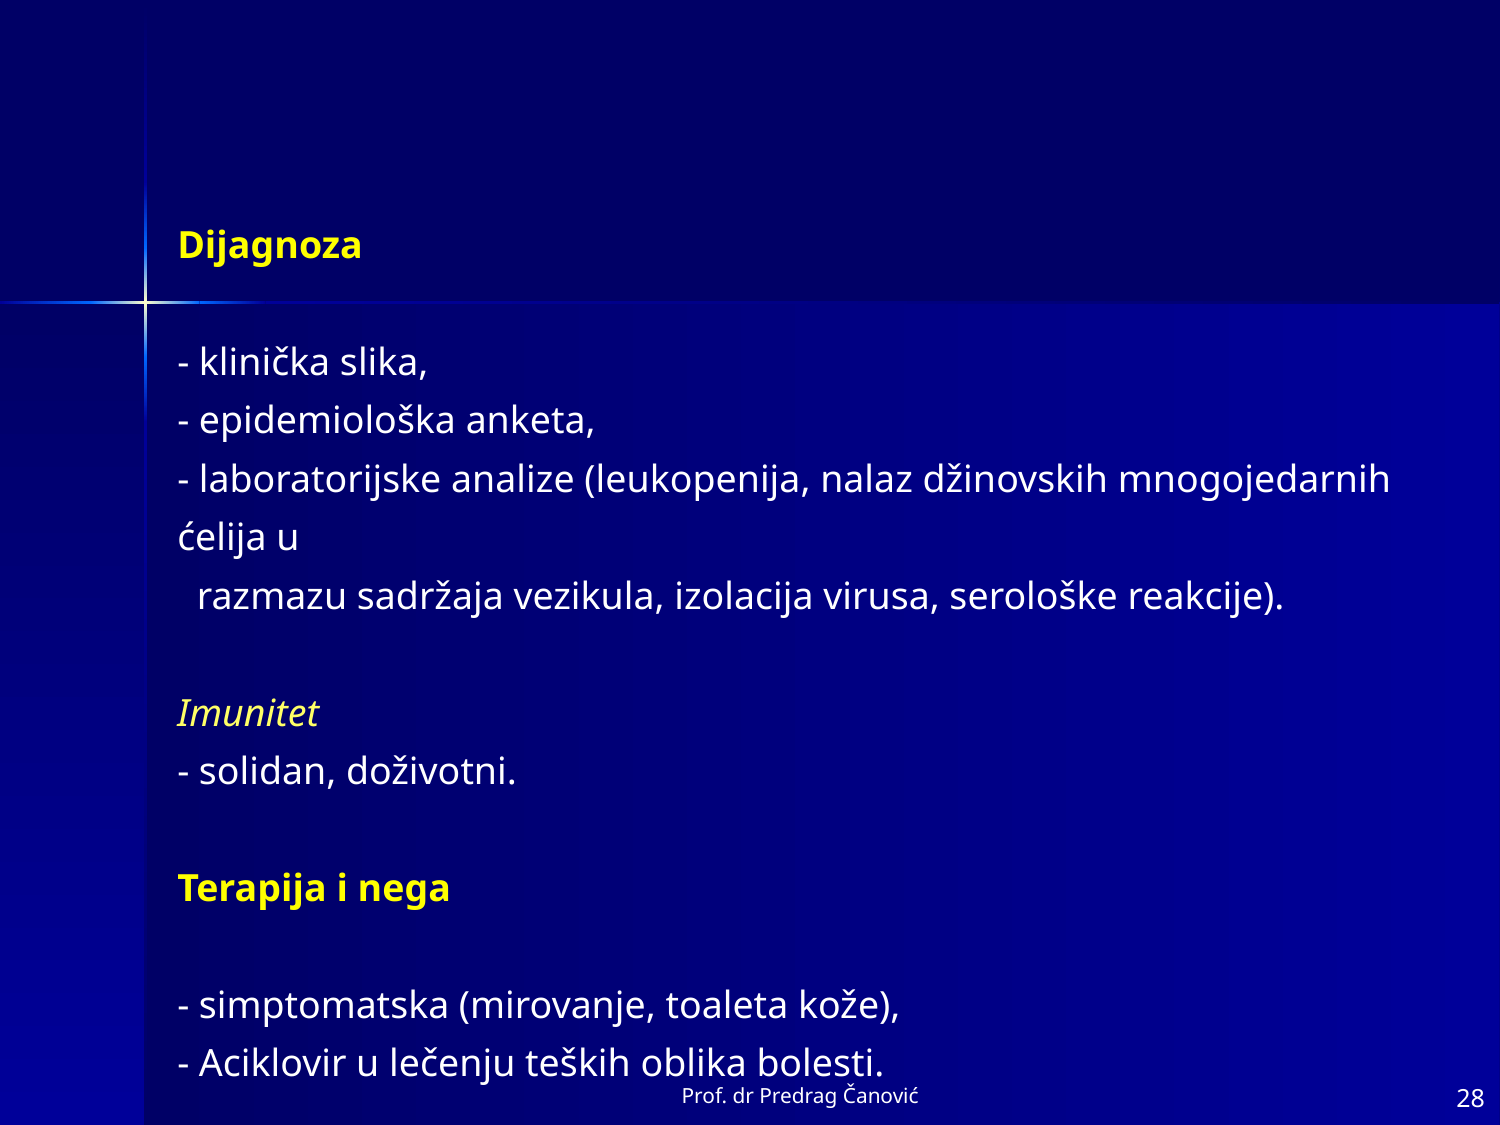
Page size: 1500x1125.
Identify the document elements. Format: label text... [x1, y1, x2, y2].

footer Prof. dr Predrag Čanović [562, 1092, 1038, 1125]
text_box Dijagnoza - klinička slika, - epidemiološka anketa, - laboratorijske analize (leukopenija, nalaz džinovskih mnogojedarnih ćelija u razmazu sadržaja vezikula, izolacija virusa, serološke reakcije). Imunitet - solidan, doživotni. Terapija i nega - simptomatska (mirovanje, toaleta kože), - Aciklovir u lečenju teških oblika bolesti. [162, 199, 1475, 1092]
slide_number 28 [1187, 1074, 1500, 1125]
